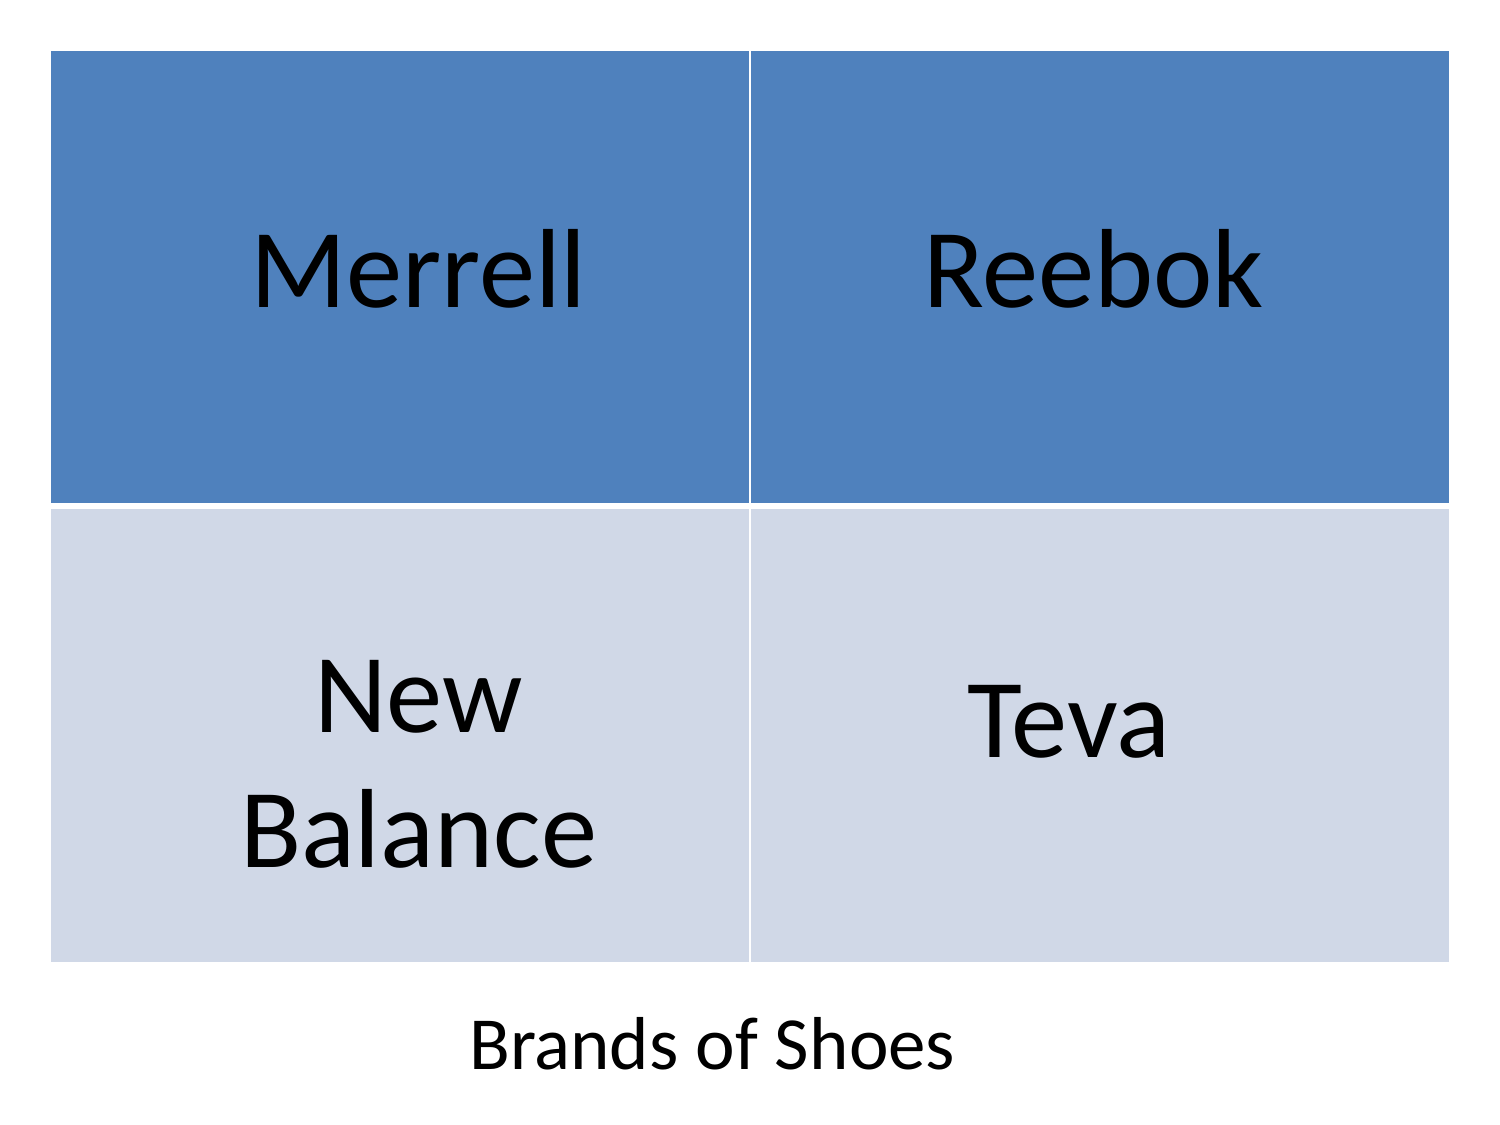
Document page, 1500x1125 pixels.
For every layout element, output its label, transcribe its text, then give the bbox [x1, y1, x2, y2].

table_cell [751, 509, 1449, 962]
table_cell [51, 509, 749, 962]
table_header [751, 51, 1449, 503]
text_box Teva [787, 637, 1350, 788]
text_box Reebok [812, 187, 1375, 338]
text_box New Balance [137, 612, 700, 898]
table_header [51, 51, 749, 503]
text_box Brands of Shoes [112, 987, 1313, 1093]
text_box Merrell [137, 187, 700, 338]
